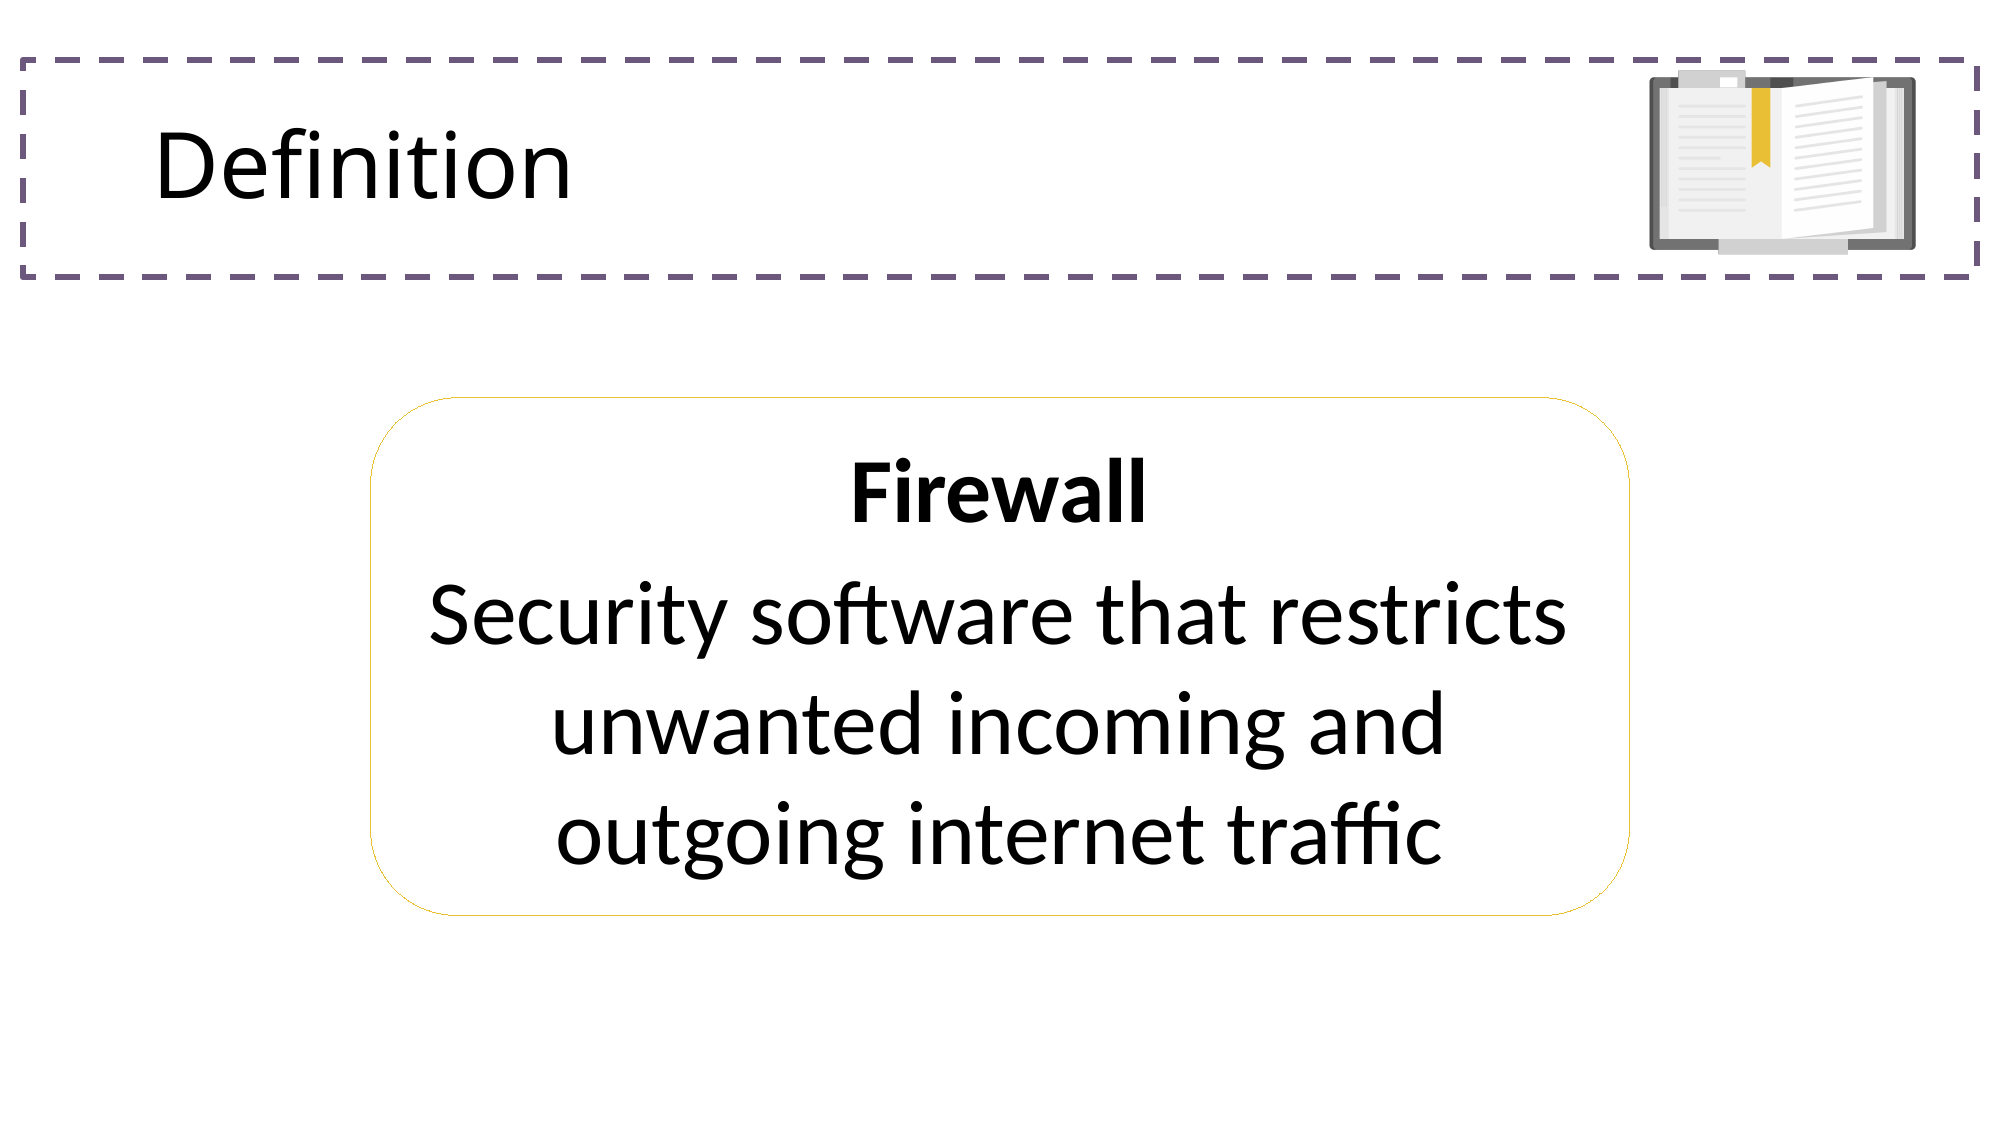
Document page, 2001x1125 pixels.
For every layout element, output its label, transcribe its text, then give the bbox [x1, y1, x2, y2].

picture [1649, 0, 1955, 341]
text_box Firewall Security software that restricts unwanted incoming and outgoing internet traffic [370, 397, 1630, 916]
title Definition [137, 59, 1863, 278]
